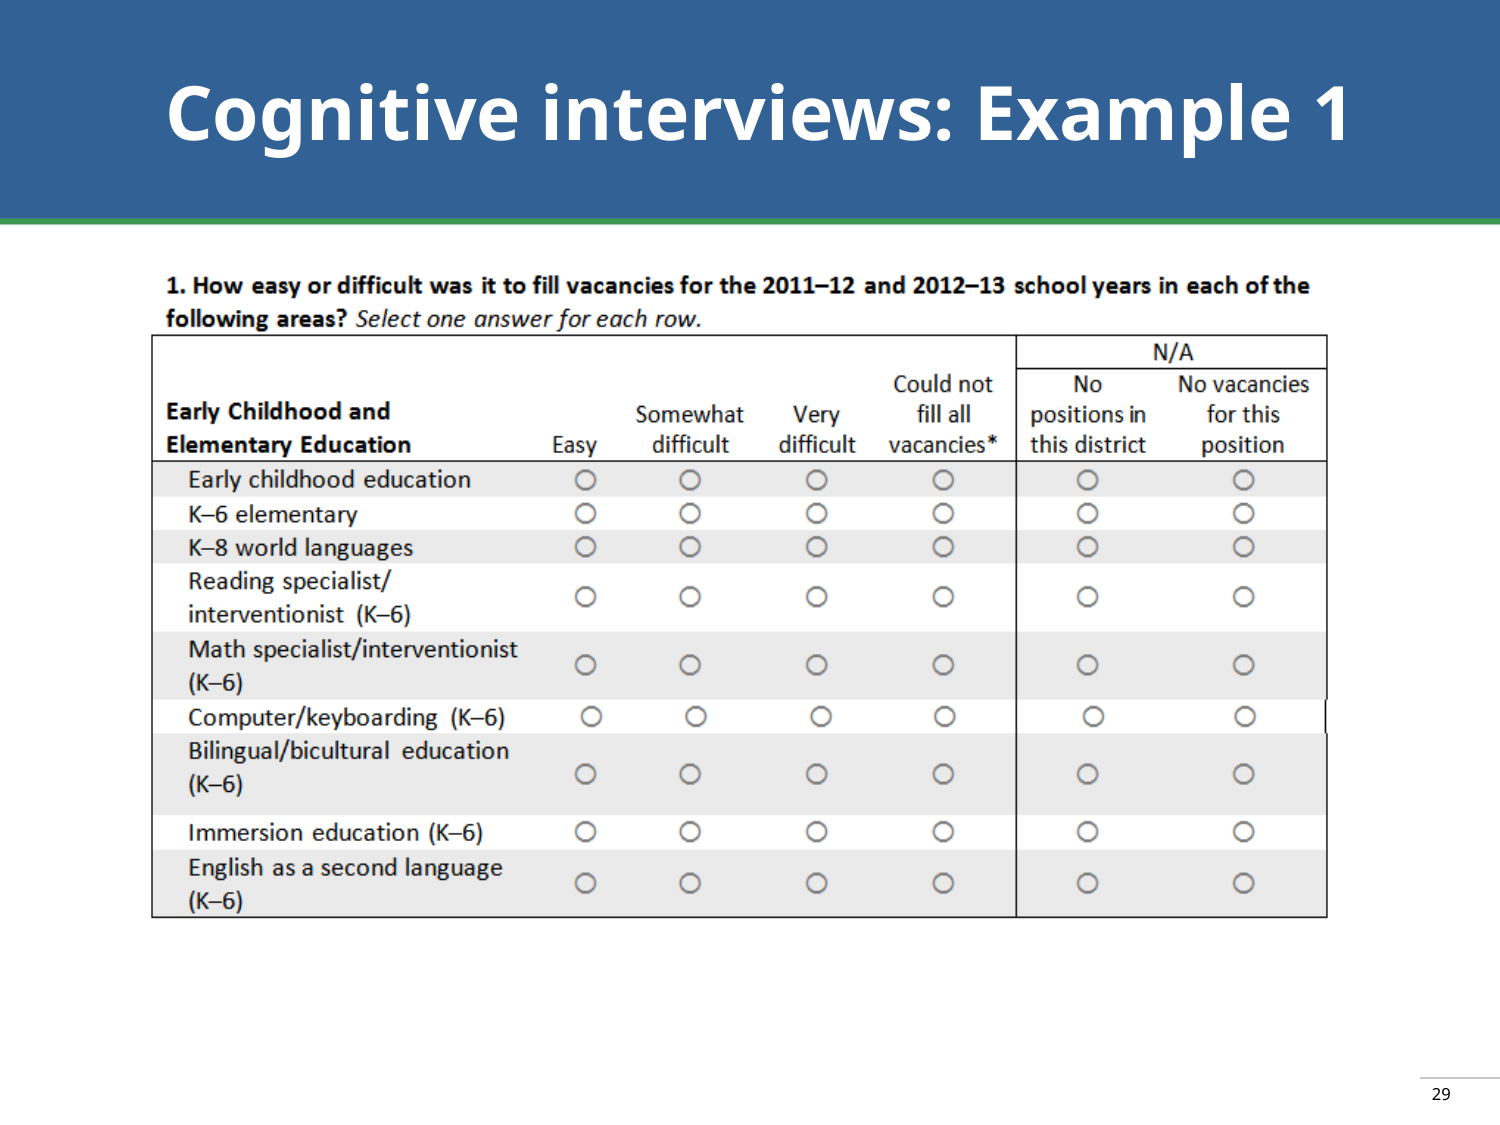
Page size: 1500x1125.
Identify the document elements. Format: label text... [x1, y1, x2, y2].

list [124, 262, 1351, 938]
slide_number 29 [1431, 1085, 1458, 1106]
picture [0, 0, 1500, 1125]
title Cognitive interviews: Example 1 [150, 0, 1432, 221]
